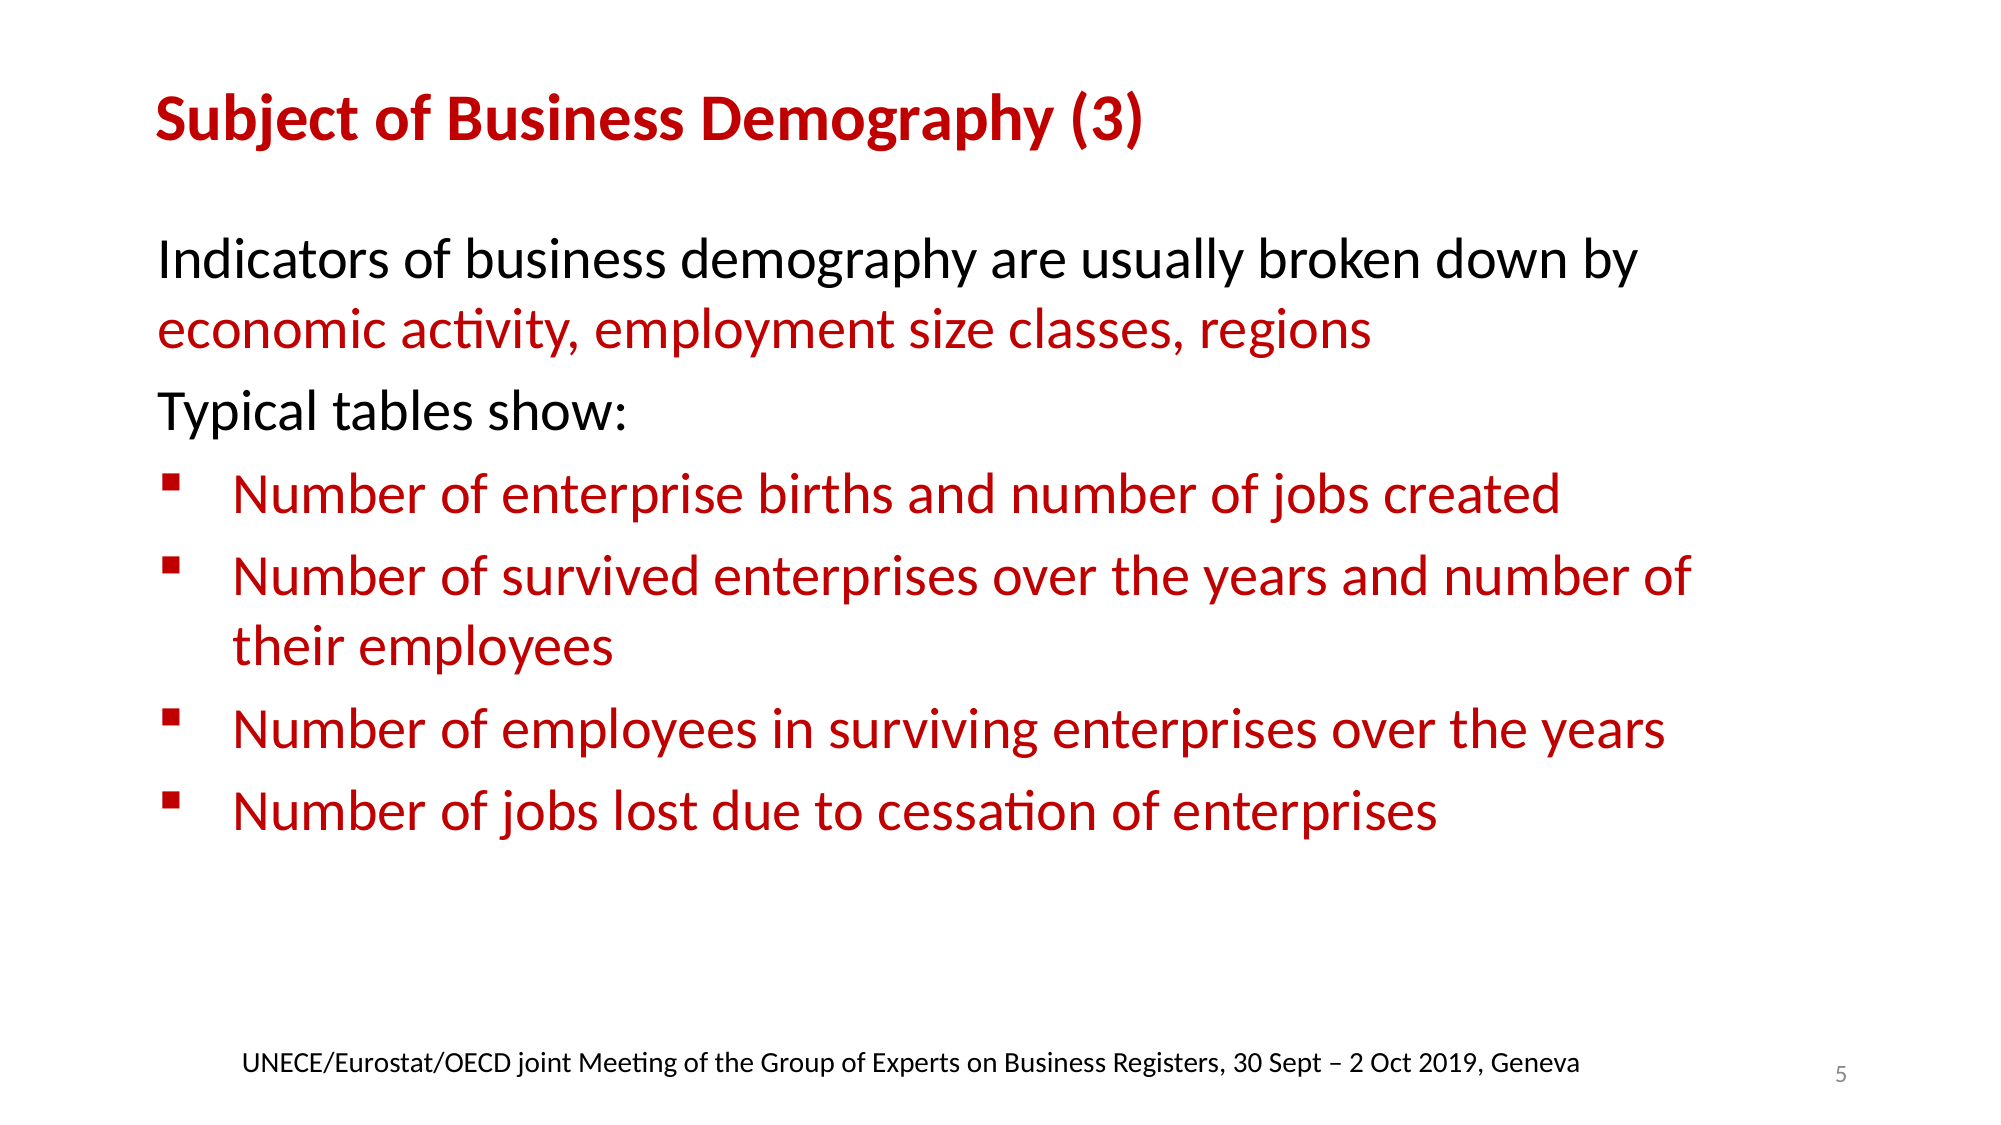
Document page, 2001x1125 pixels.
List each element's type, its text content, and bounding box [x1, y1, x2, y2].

footer UNECE/Eurostat/OECD joint Meeting of the Group of Experts on Business Registers, 30 Sept – 2 Oct 2019, Geneva [222, 1030, 1601, 1091]
title Subject of Business Demography (3) [140, 71, 1646, 167]
text_box Indicators of business demography are usually broken down by economic activity, employment size classes, regions Typical tables show: Number of enterprise births and number of jobs created Number of survived enterprises over the years and number of their employees Number of employees in surviving enterprises over the years Number of jobs lost due to cessation of enterprises [142, 212, 1808, 933]
slide_number 5 [1412, 1042, 1863, 1103]
